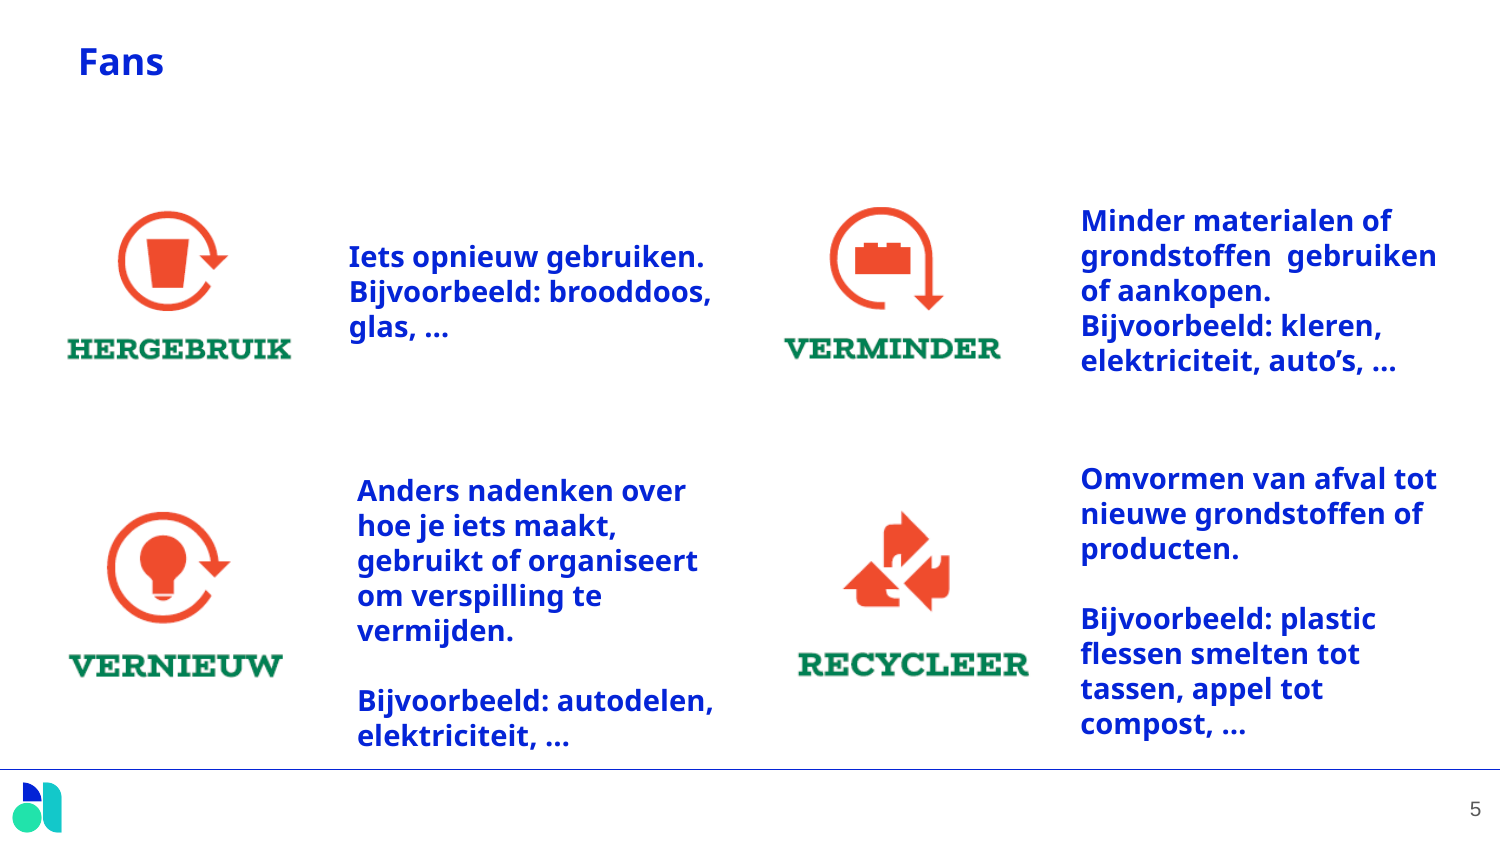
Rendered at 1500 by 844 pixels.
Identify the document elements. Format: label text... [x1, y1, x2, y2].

picture [37, 195, 308, 368]
text_box Minder materialen of grondstoffen gebruiken of aankopen. Bijvoorbeeld: kleren, elektriciteit, auto’s, … [1065, 187, 1469, 393]
picture [777, 502, 1046, 690]
text_box Fans [63, 22, 1203, 98]
text_box Omvormen van afval tot nieuwe grondstoffen of producten. Bijvoorbeeld: plastic flessen smelten tot tassen, appel tot compost, … [1065, 445, 1468, 755]
text_box Iets opnieuw gebruiken. Bijvoorbeeld: brooddoos, glas, … [333, 223, 737, 359]
slide_number ‹#› [1406, 777, 1497, 839]
text_box Anders nadenken over hoe je iets maakt, gebruikt of organiseert om verspilling te vermijden. Bijvoorbeeld: autodelen, elektriciteit, … [342, 457, 745, 768]
picture [763, 191, 1032, 378]
picture [10, 781, 64, 834]
picture [41, 504, 310, 692]
